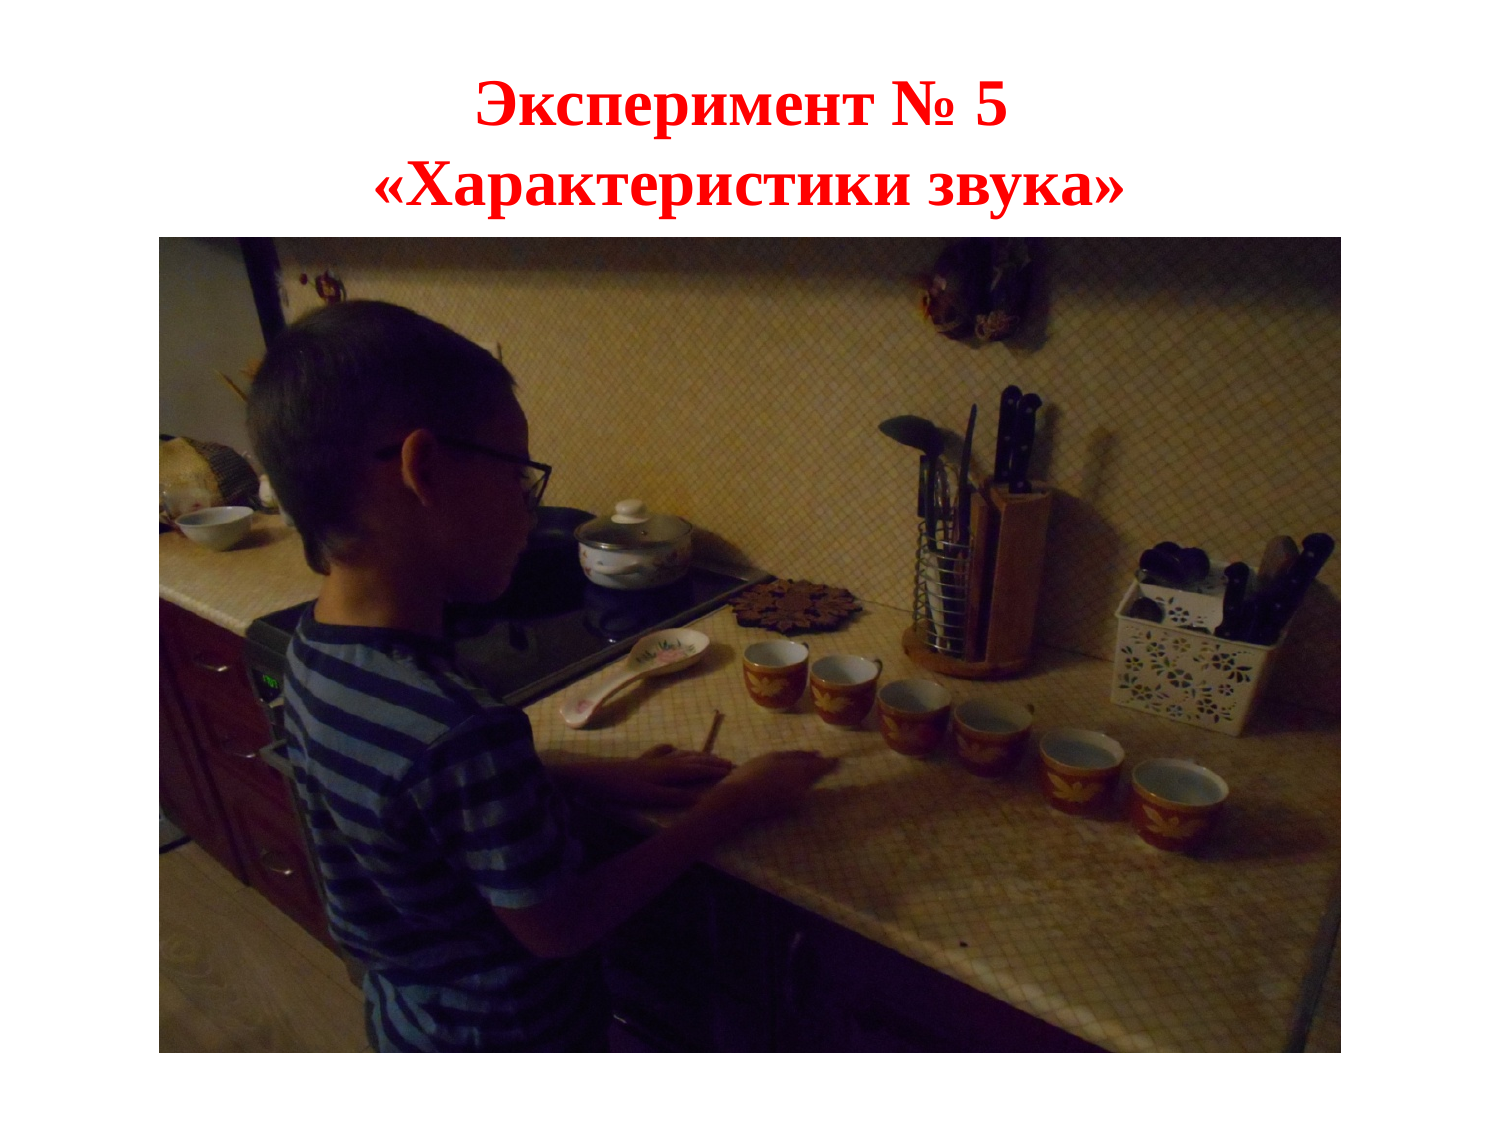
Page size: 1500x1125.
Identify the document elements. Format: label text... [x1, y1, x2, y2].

title Эксперимент № 5 «Характеристики звука» [75, 45, 1425, 233]
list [159, 237, 1341, 1053]
